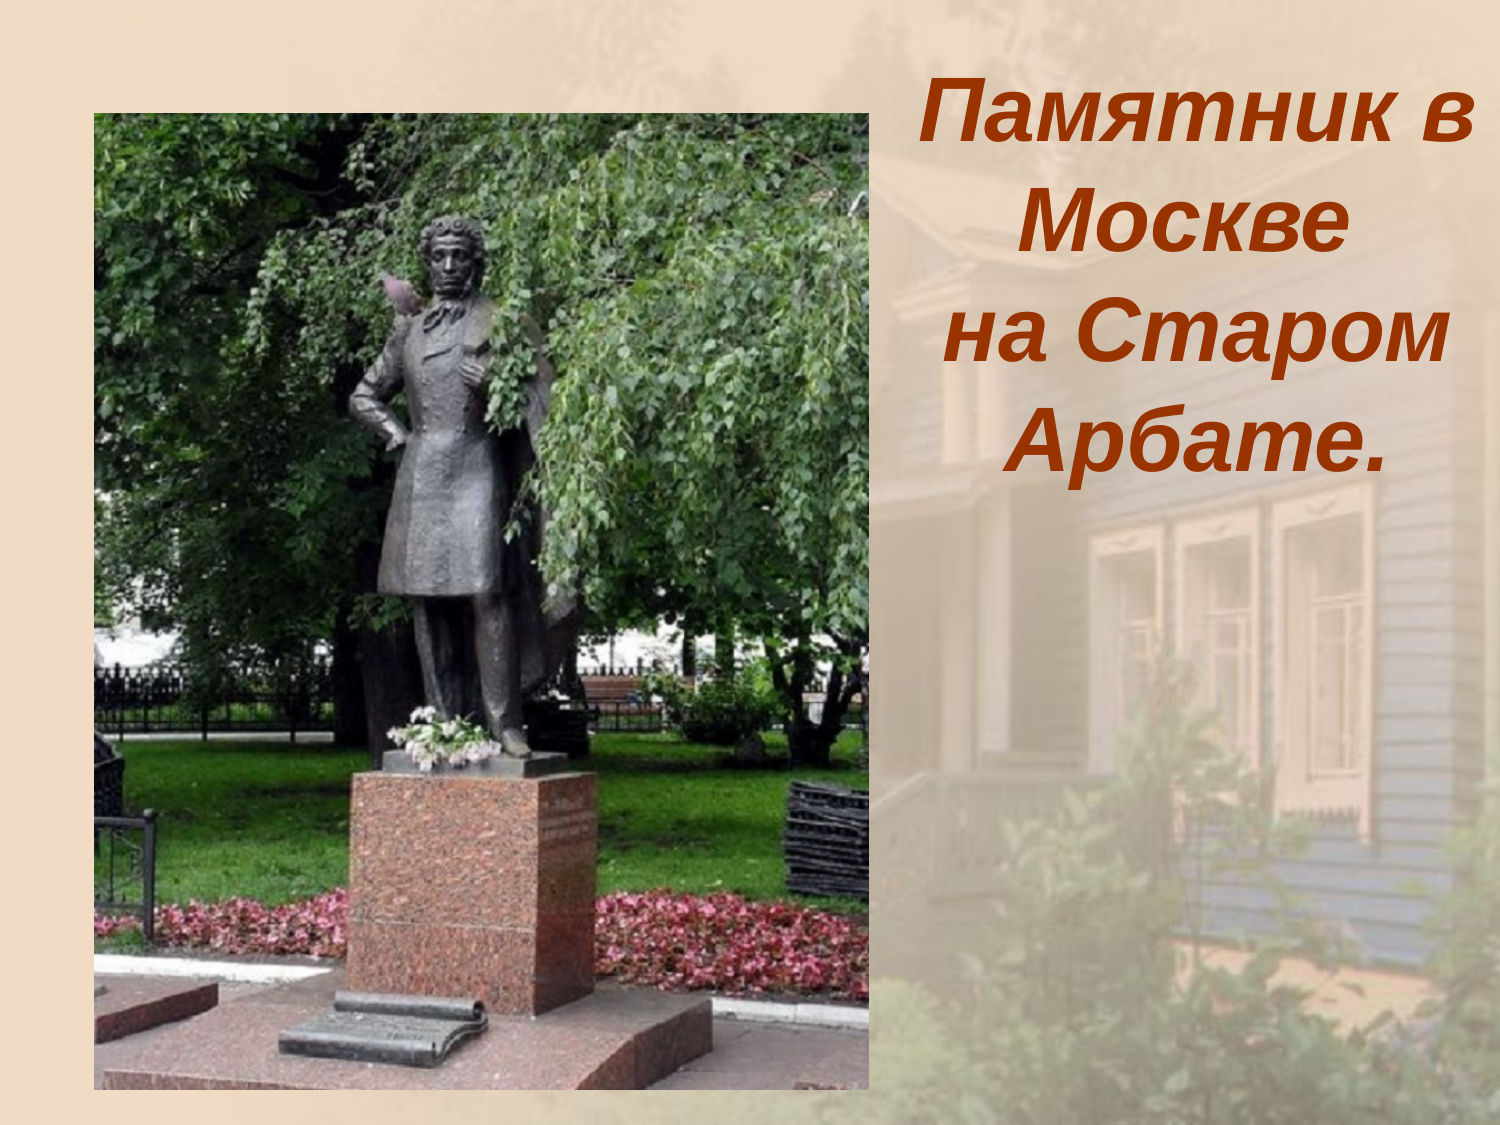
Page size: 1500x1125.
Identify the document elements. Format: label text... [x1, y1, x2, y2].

text_box Памятник в Москве на Старом Арбате. [895, 42, 1500, 714]
picture [0, 0, 1500, 1125]
